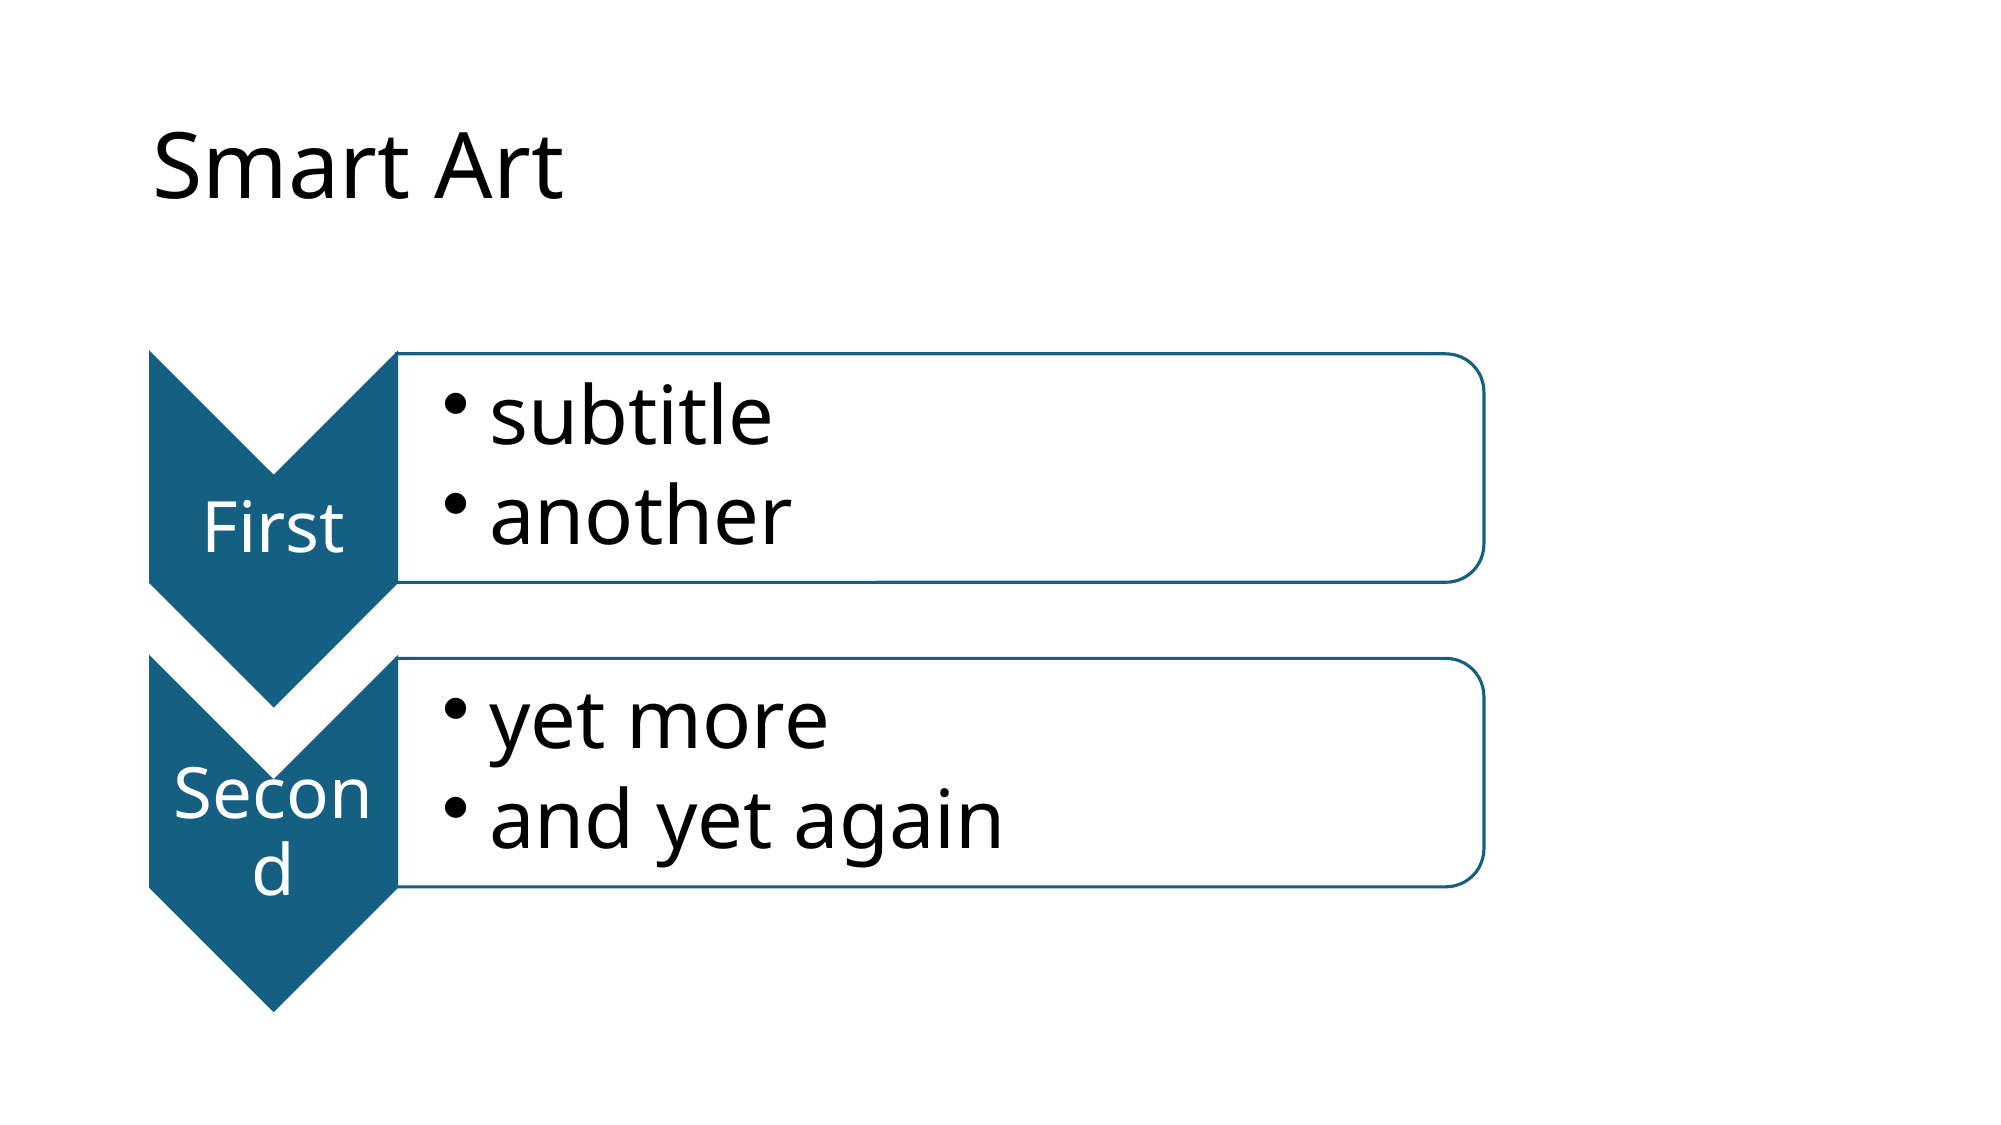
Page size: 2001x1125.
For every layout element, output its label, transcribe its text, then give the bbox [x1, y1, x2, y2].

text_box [149, 352, 1485, 1011]
title Smart Art [137, 59, 1863, 278]
